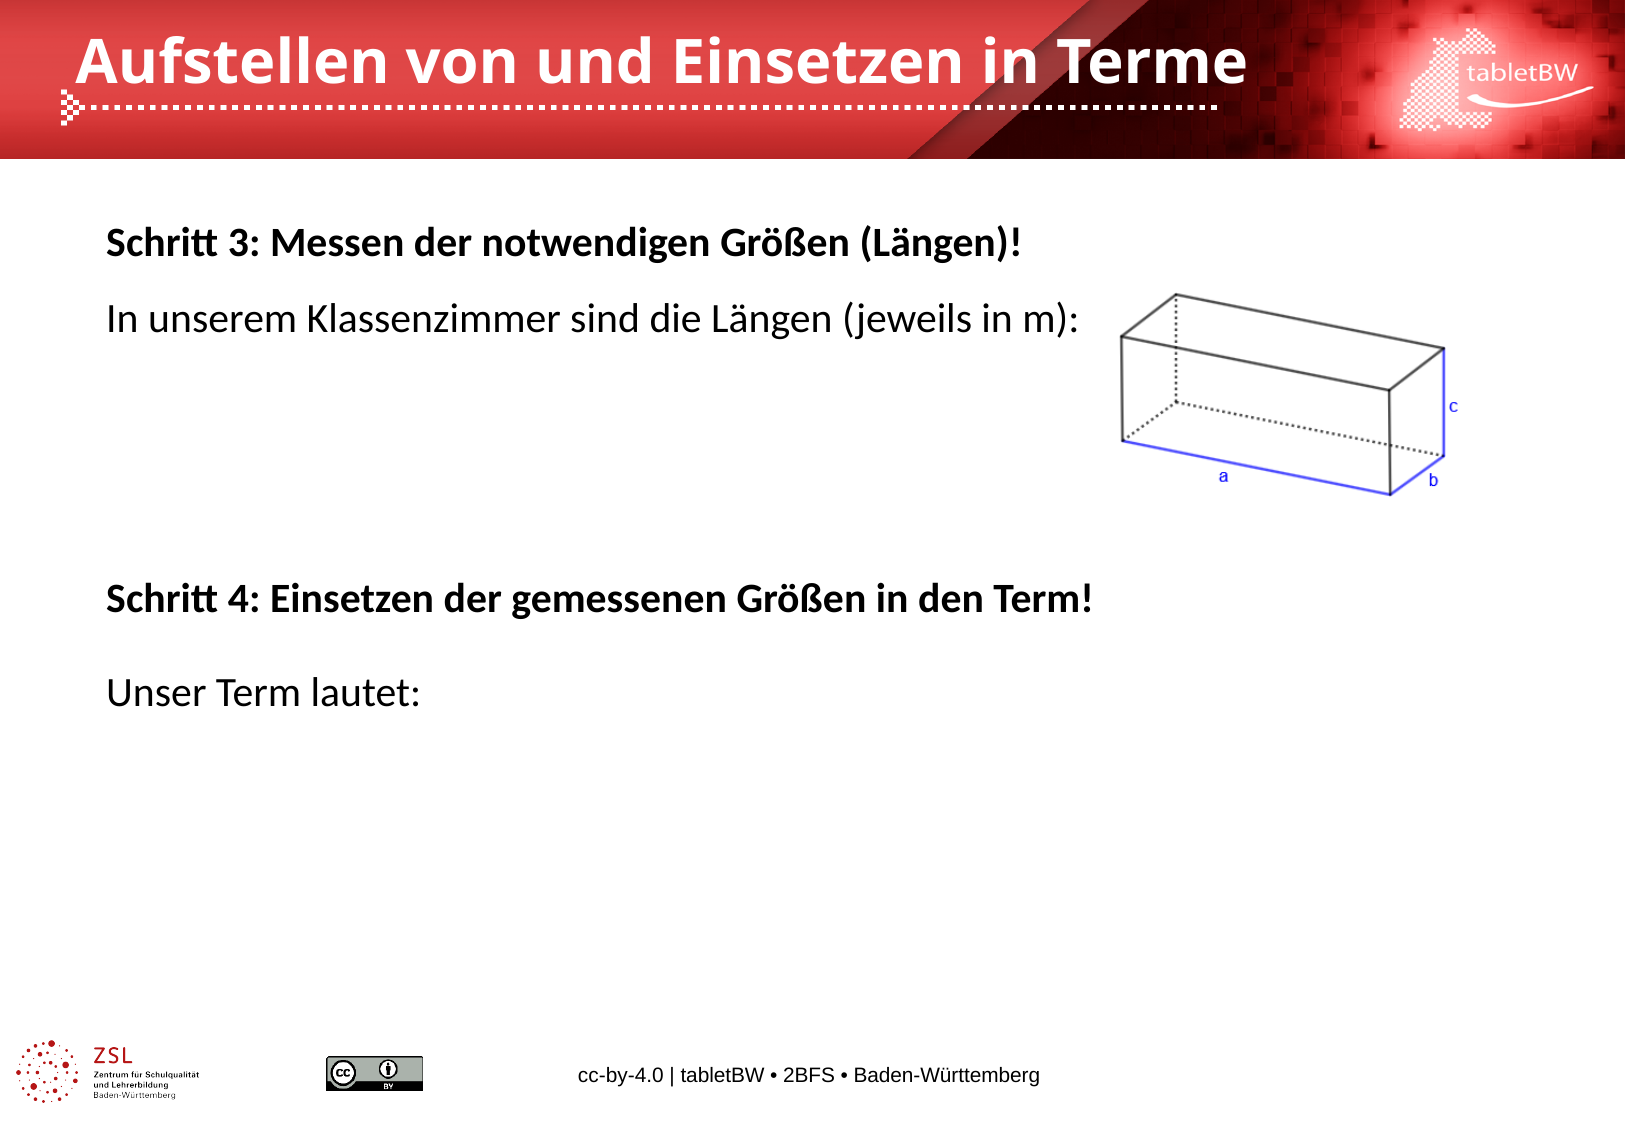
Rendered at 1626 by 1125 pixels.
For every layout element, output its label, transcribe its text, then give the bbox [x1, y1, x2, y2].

picture [326, 1056, 423, 1091]
picture [1115, 287, 1463, 499]
picture [0, 1024, 215, 1104]
text_box Schritt 3: Messen der notwendigen Größen (Längen)! [91, 213, 1462, 288]
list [0, 0, 1625, 159]
text_box Schritt 4: Einsetzen der gemessenen Größen in den Term! [91, 569, 1462, 644]
text_box cc-by-4.0 | tabletBW • 2BFS • Baden-Württemberg [562, 1054, 1064, 1095]
